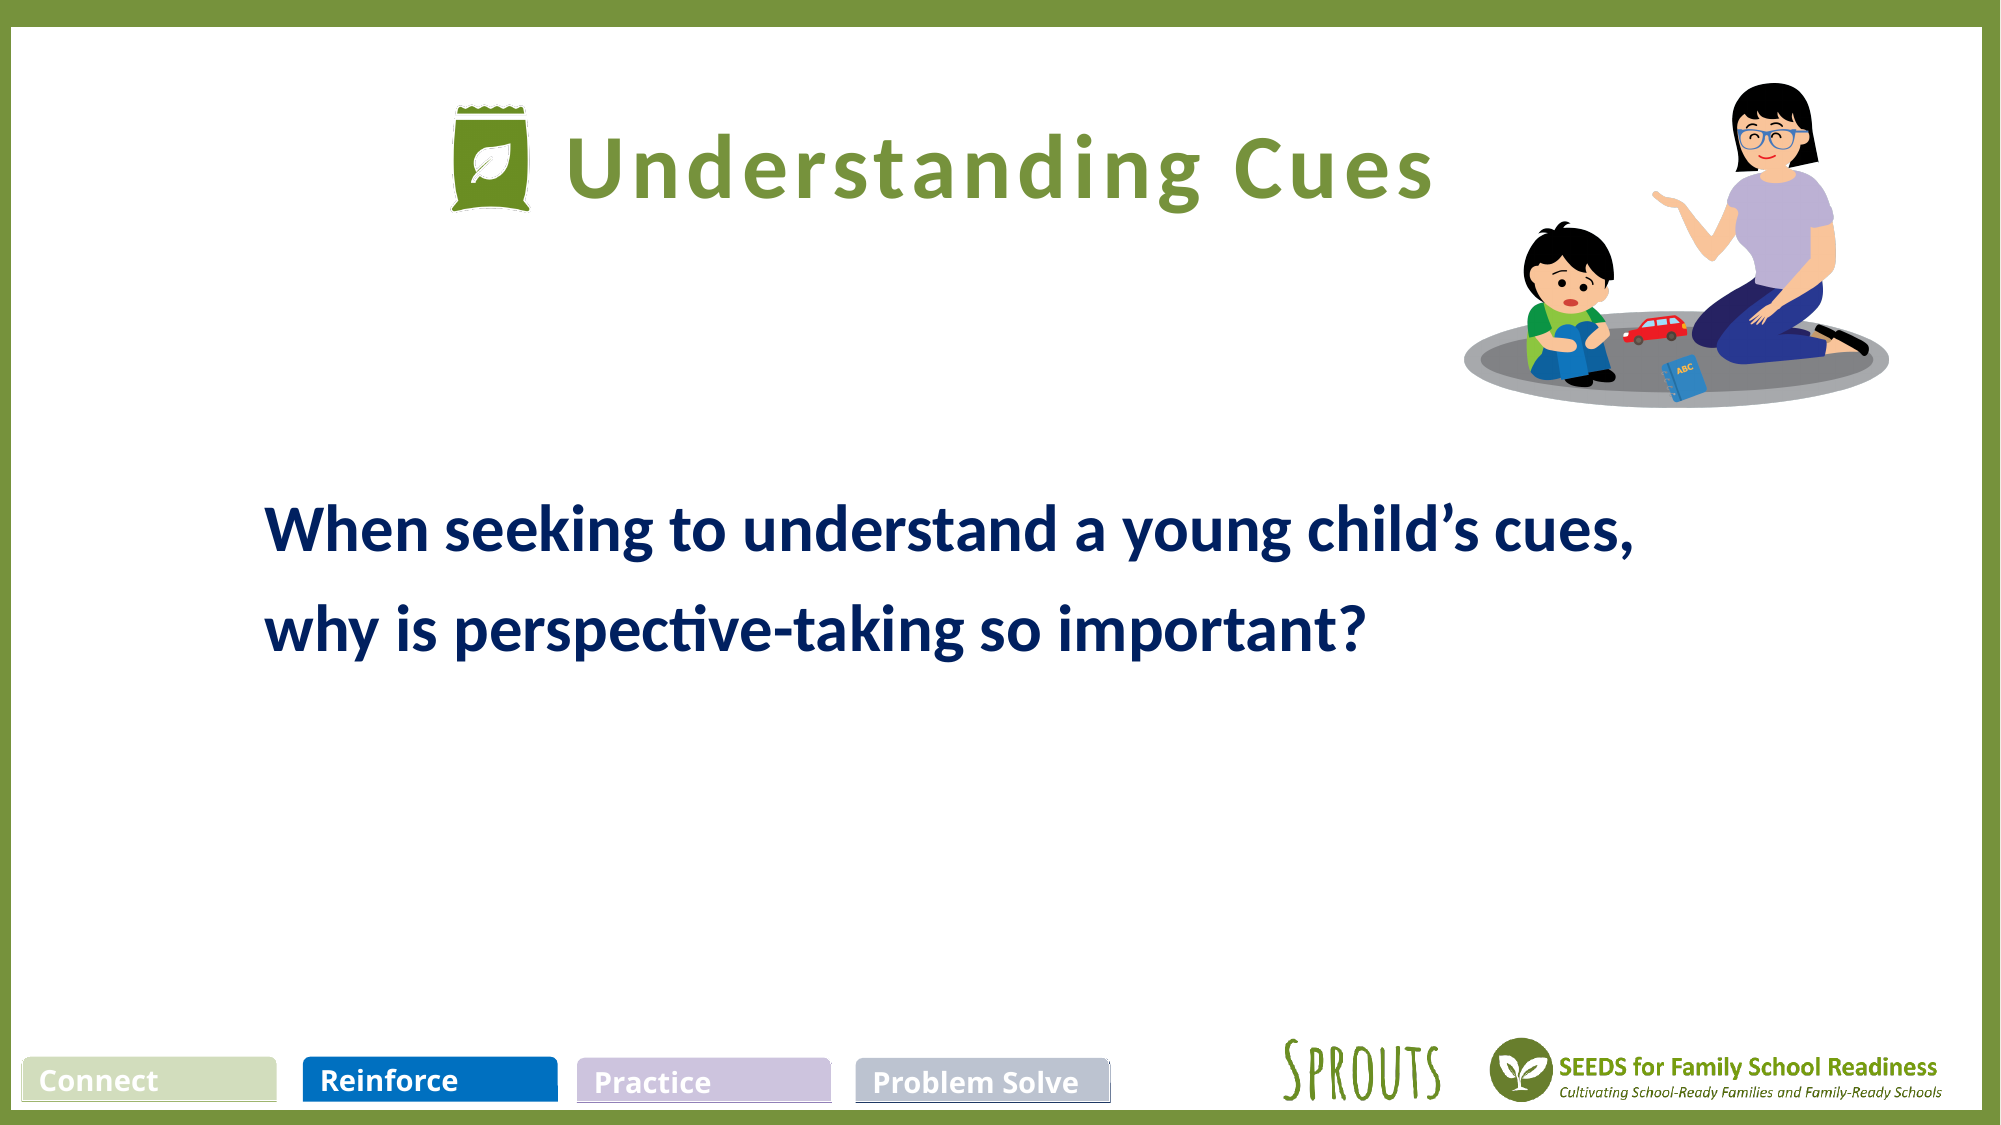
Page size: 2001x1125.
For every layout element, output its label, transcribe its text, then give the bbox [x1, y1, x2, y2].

text_box [854, 1056, 1110, 1102]
picture [1464, 83, 1889, 408]
title Understanding Cues [48, 59, 1952, 278]
text_box [576, 1056, 832, 1102]
picture [1271, 1027, 1453, 1110]
picture [415, 83, 566, 234]
text_box When seeking to understand a young child’s cues, why is perspective-taking so important? [249, 457, 1750, 673]
text_box [22, 1055, 278, 1101]
picture [1487, 1035, 1955, 1110]
